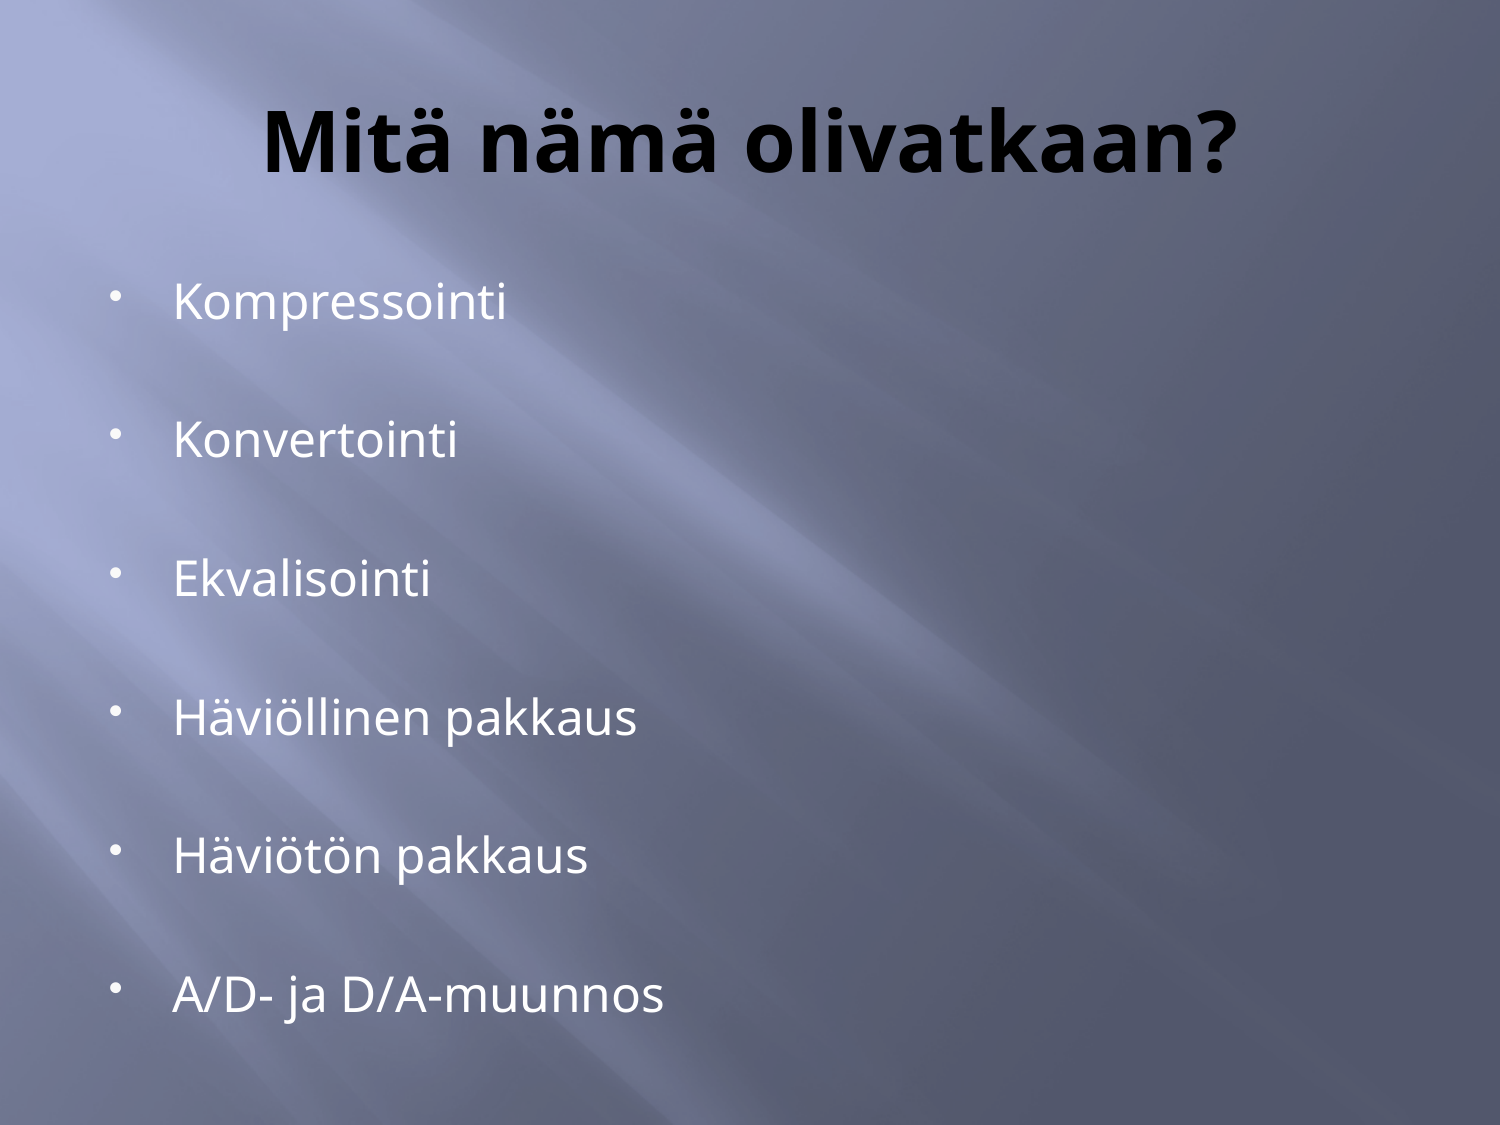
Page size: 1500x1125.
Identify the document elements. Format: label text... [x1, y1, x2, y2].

title Mitä nämä olivatkaan? [75, 45, 1425, 233]
list Kompressointi Konvertointi Ekvalisointi Häviöllinen pakkaus Häviötön pakkaus A/D- ja D/A-muunnos [75, 262, 1425, 1035]
